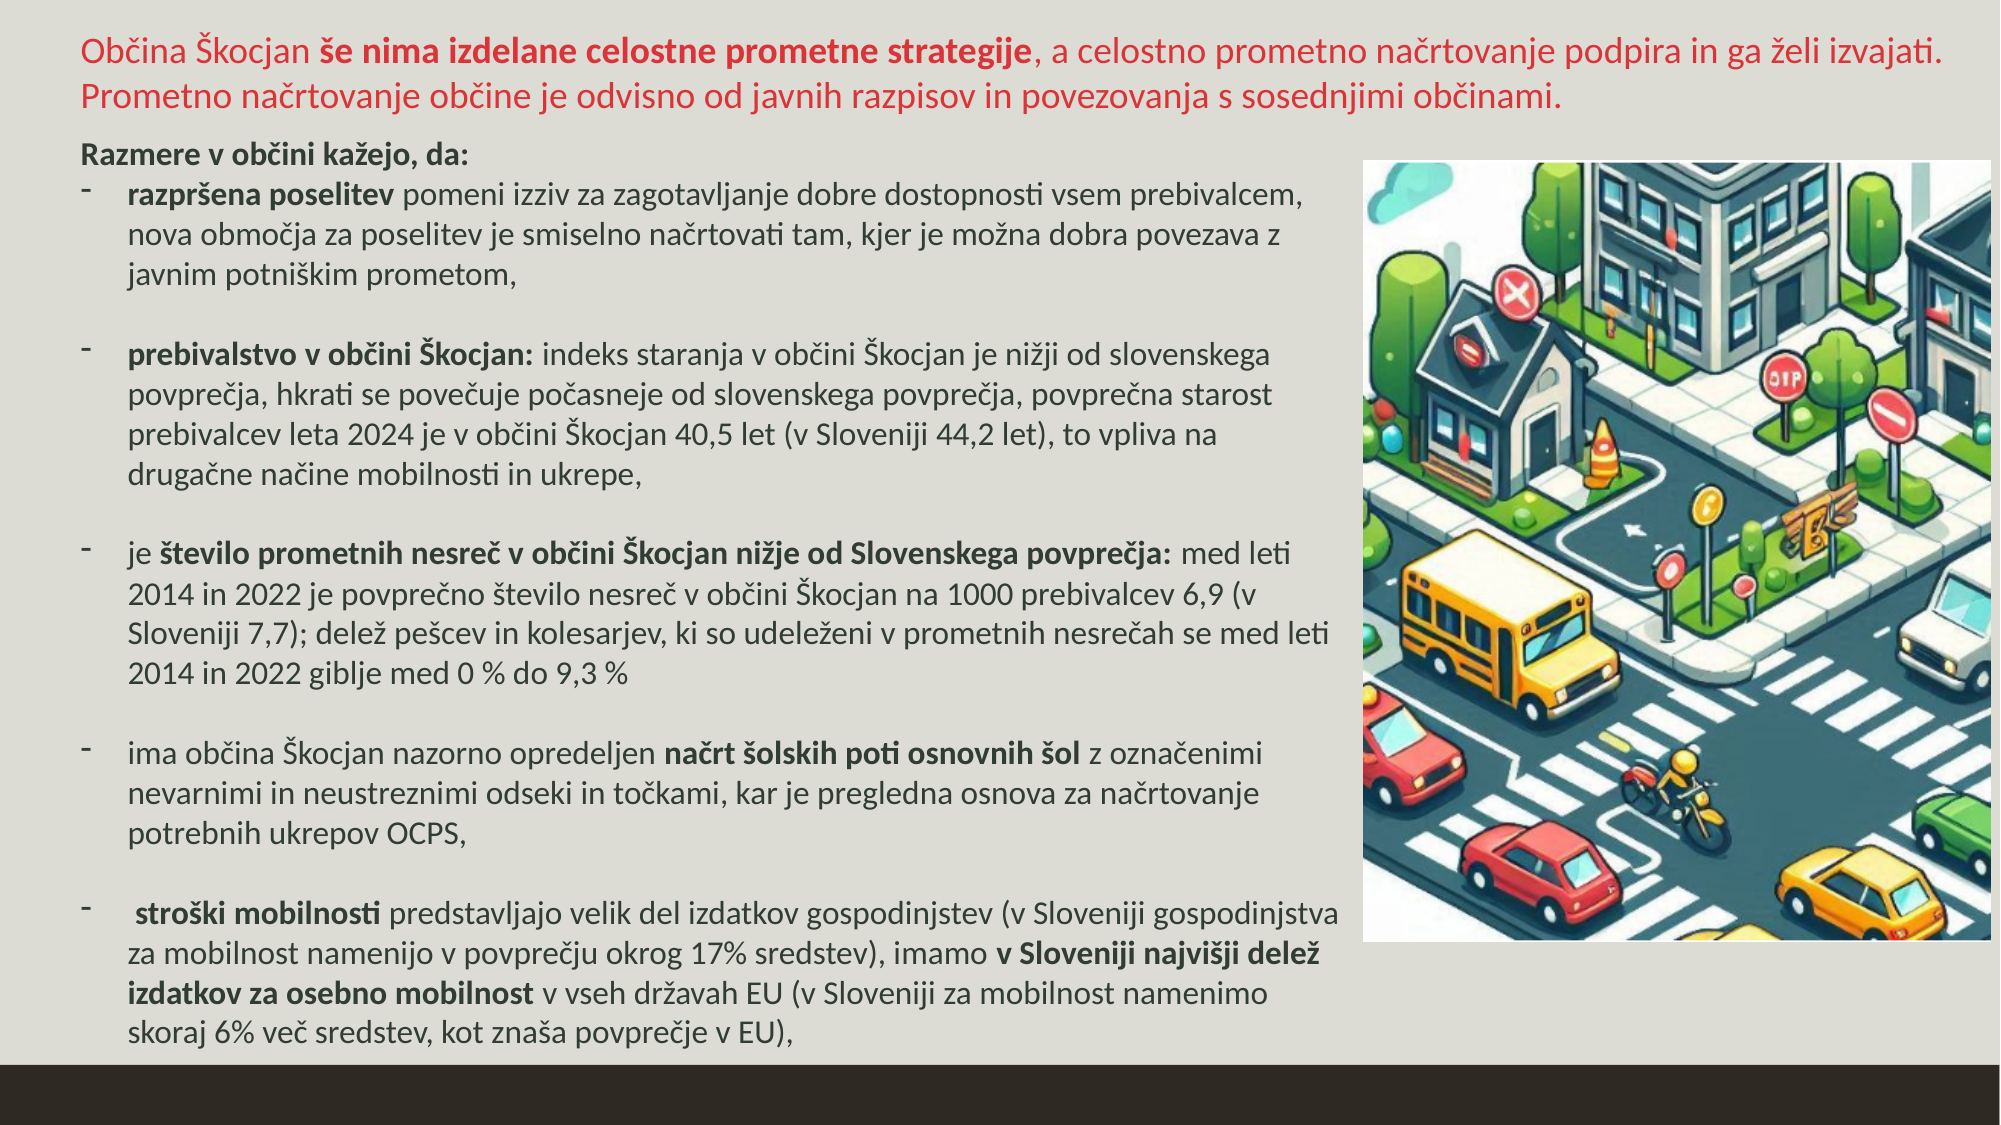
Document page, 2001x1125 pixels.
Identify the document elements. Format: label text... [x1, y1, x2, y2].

picture [1363, 160, 1991, 942]
text_box Občina Škocjan še nima izdelane celostne prometne strategije, a celostno prometno načrtovanje podpira in ga želi izvajati. Prometno načrtovanje občine je odvisno od javnih razpisov in povezovanja s sosednjimi občinami. [65, 19, 1968, 124]
text_box Razmere v občini kažejo, da: razpršena poselitev pomeni izziv za zagotavljanje dobre dostopnosti vsem prebivalcem, nova območja za poselitev je smiselno načrtovati tam, kjer je možna dobra povezava z javnim potniškim prometom, prebivalstvo v občini Škocjan: indeks staranja v občini Škocjan je nižji od slovenskega povprečja, hkrati se povečuje počasneje od slovenskega povprečja, povprečna starost prebivalcev leta 2024 je v občini Škocjan 40,5 let (v Sloveniji 44,2 let), to vpliva na drugačne načine mobilnosti in ukrepe, je število prometnih nesreč v občini Škocjan nižje od Slovenskega povprečja: med leti 2014 in 2022 je povprečno število nesreč v občini Škocjan na 1000 prebivalcev 6,9 (v Sloveniji 7,7); delež pešcev in kolesarjev, ki so udeleženi v prometnih nesrečah se med leti 2014 in 2022 giblje med 0 % do 9,3 % ima občina Škocjan nazorno opredeljen načrt šolskih poti osnovnih šol z označenimi nevarnimi in neustreznimi odseki in točkami, kar je pregledna osnova za načrtovanje potrebnih ukrepov OCPS, stroški mobilnosti predstavljajo velik del izdatkov gospodinjstev (v Sloveniji gospodinjstva za mobilnost namenijo v povprečju okrog 17% sredstev), imamo v Sloveniji najvišji delež izdatkov za osebno mobilnost v vseh državah EU (v Sloveniji za mobilnost namenimo skoraj 6% več sredstev, kot znaša povprečje v EU), [65, 125, 1364, 1125]
